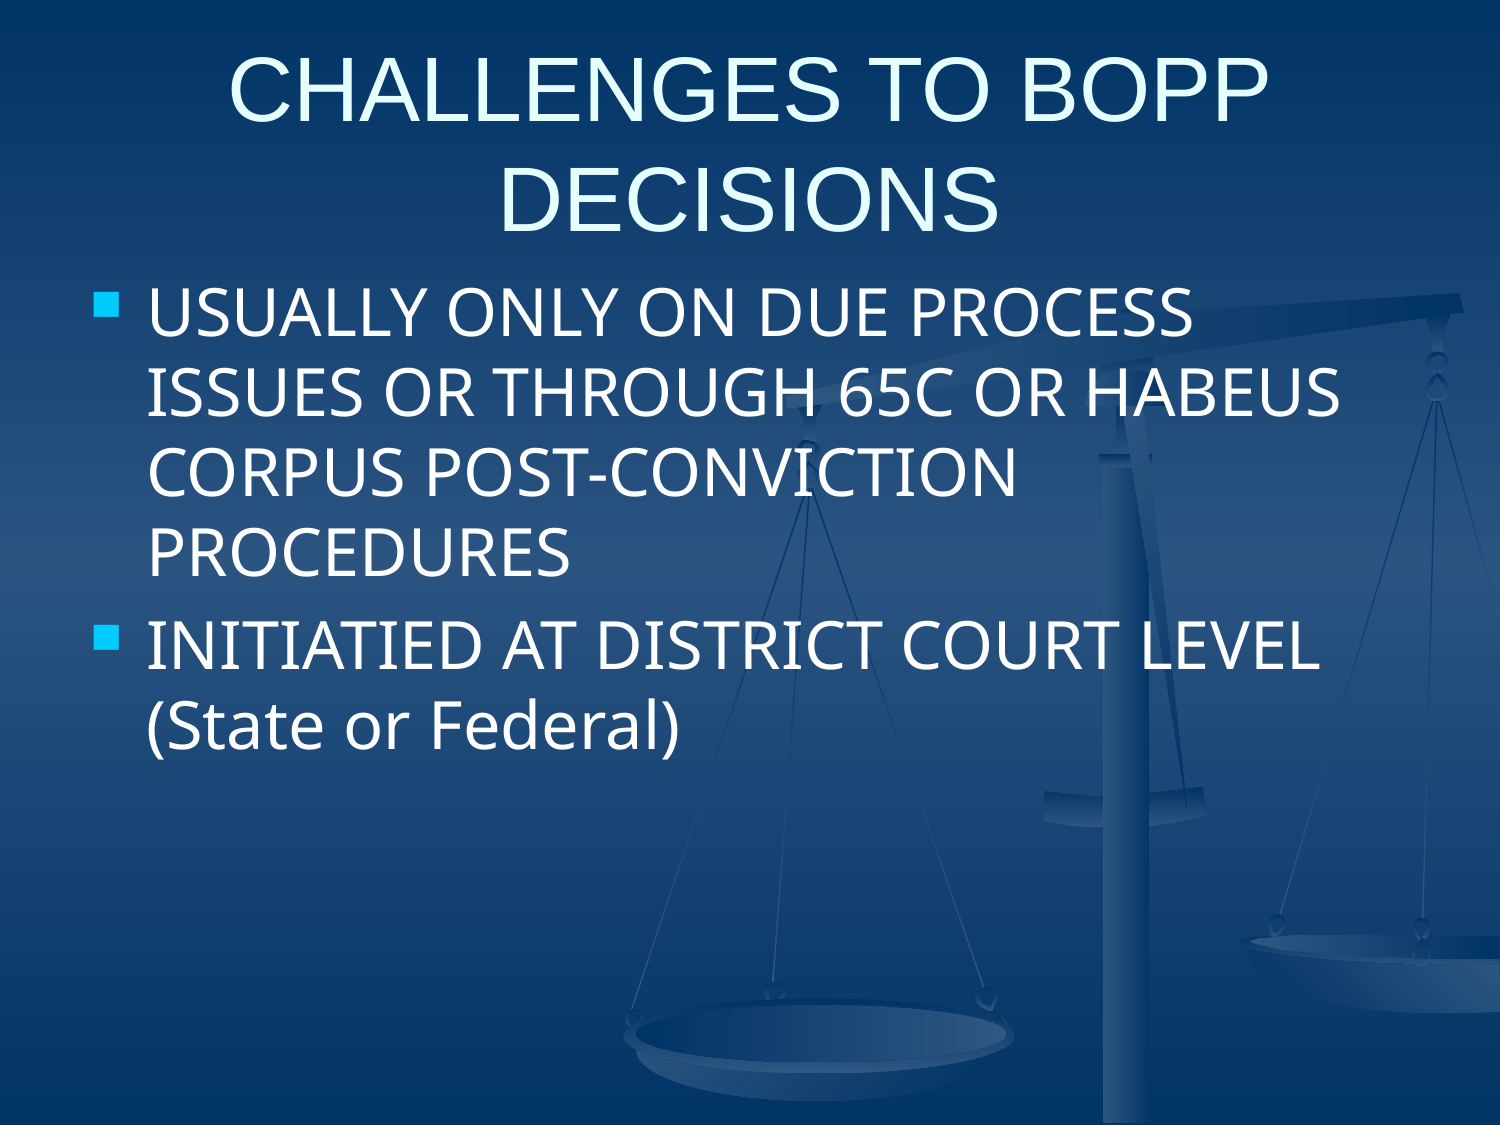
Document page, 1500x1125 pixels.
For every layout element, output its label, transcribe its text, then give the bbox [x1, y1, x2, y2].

list USUALLY ONLY ON DUE PROCESS ISSUES OR THROUGH 65C OR HABEUS CORPUS POST-CONVICTION PROCEDURES INITIATIED AT DISTRICT COURT LEVEL (State or Federal) [74, 262, 1426, 1006]
title CHALLENGES TO BOPP DECISIONS [74, 45, 1426, 234]
